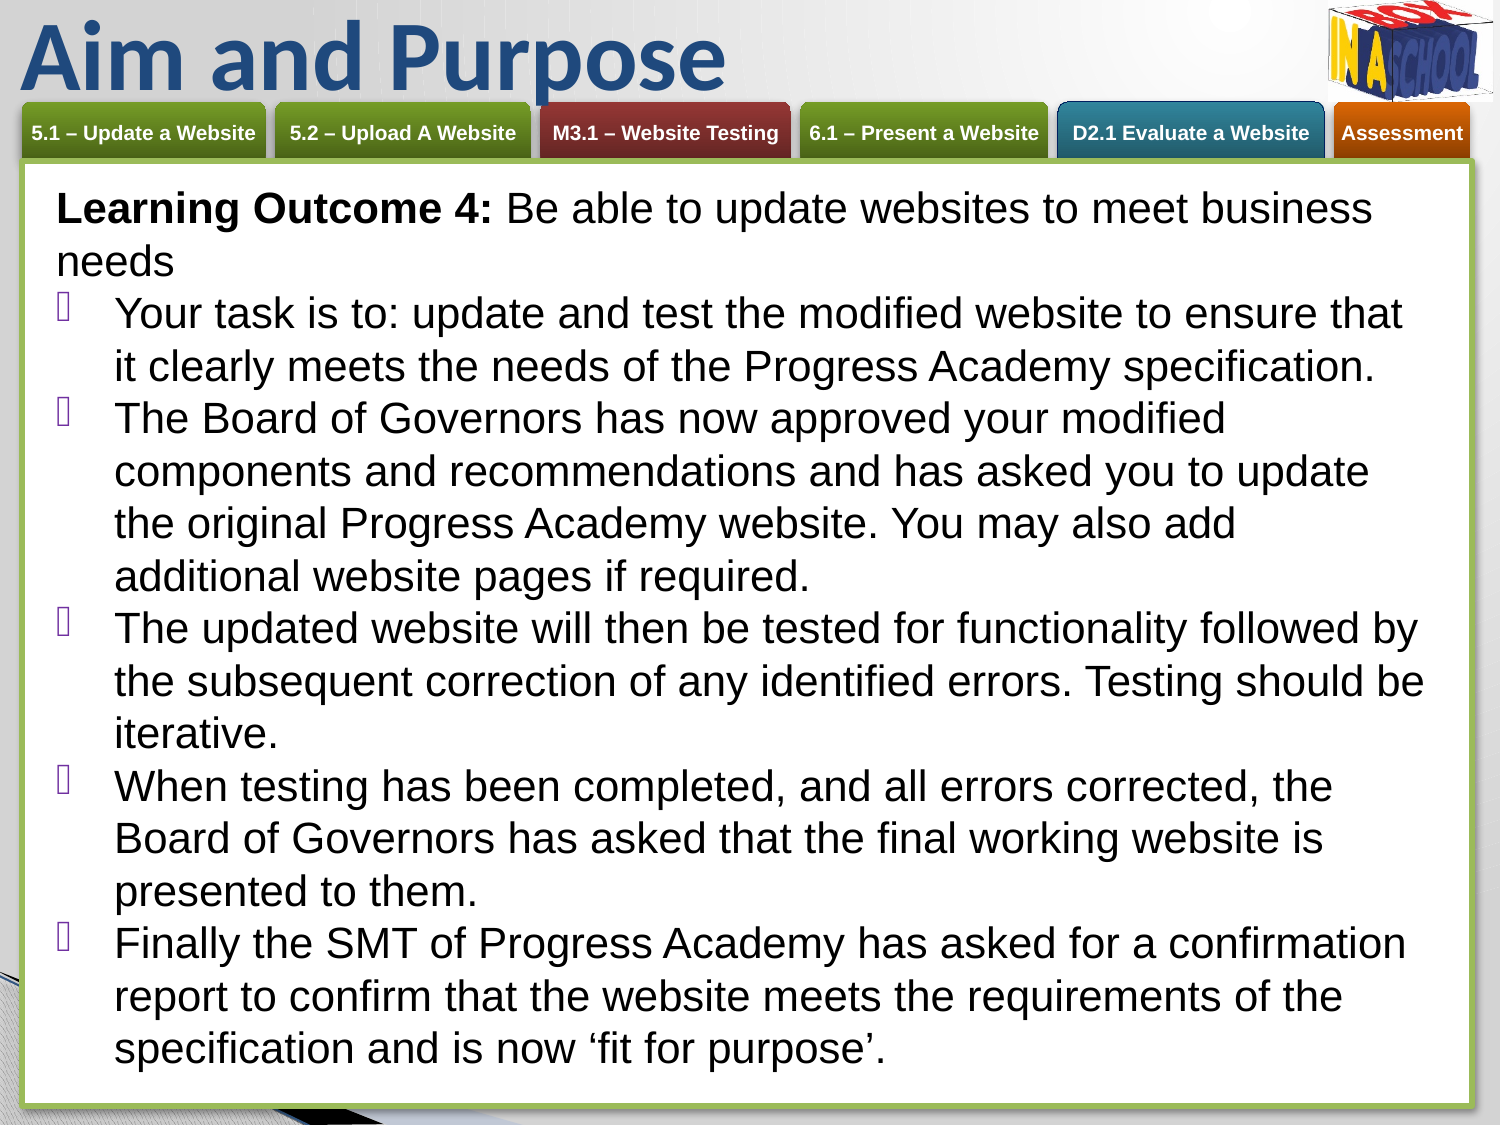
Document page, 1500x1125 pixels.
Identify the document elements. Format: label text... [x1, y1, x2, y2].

picture [281, 1114, 303, 1125]
title Aim and Purpose [5, 0, 1270, 102]
text_box e [551, 0, 603, 5]
picture [1328, 0, 1494, 102]
text_box Learning Outcome 4: Be able to update websites to meet business needs Your task is to: update and test the modified website to ensure that it clearly meets the needs of the Progress Academy specification. The Board of Governors has now approved your modified components and recommendations and has asked you to update the original Progress Academy website. You may also add additional website pages if required. The updated website will then be tested for functionality followed by the subsequent correction of any identified errors. Testing should be iterative. When testing has been completed, and all errors corrected, the Board of Governors has asked that the final working website is presented to them. Finally the SMT of Progress Academy has asked for a confirmation report to confirm that the website meets the requirements of the specification and is now ‘fit for purpose’. [41, 172, 1447, 1080]
